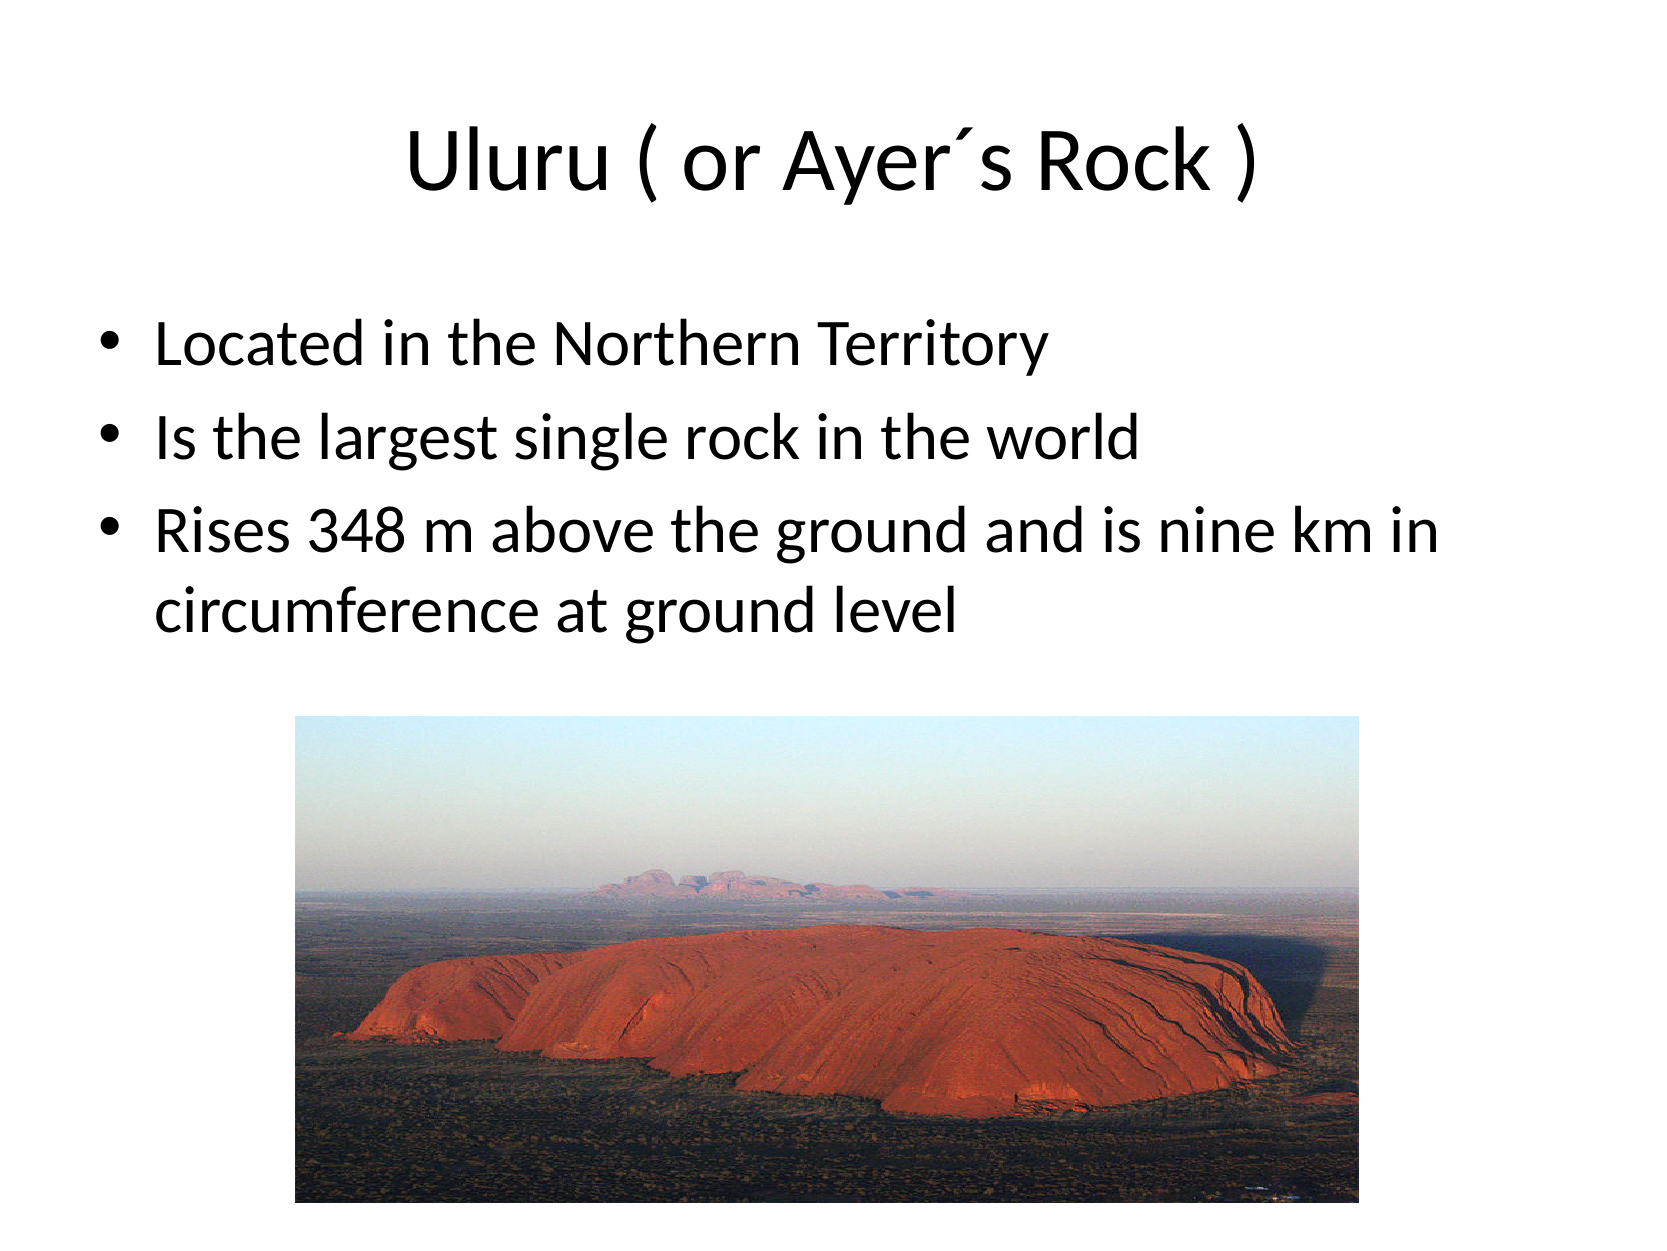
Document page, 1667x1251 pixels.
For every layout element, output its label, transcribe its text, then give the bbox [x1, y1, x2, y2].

title Uluru ( or Ayer´s Rock ) [83, 49, 1584, 259]
list Located in the Northern Territory Is the largest single rock in the world Rises 348 m above the ground and is nine km in circumference at ground level [83, 291, 1584, 1117]
picture [294, 716, 1359, 1203]
